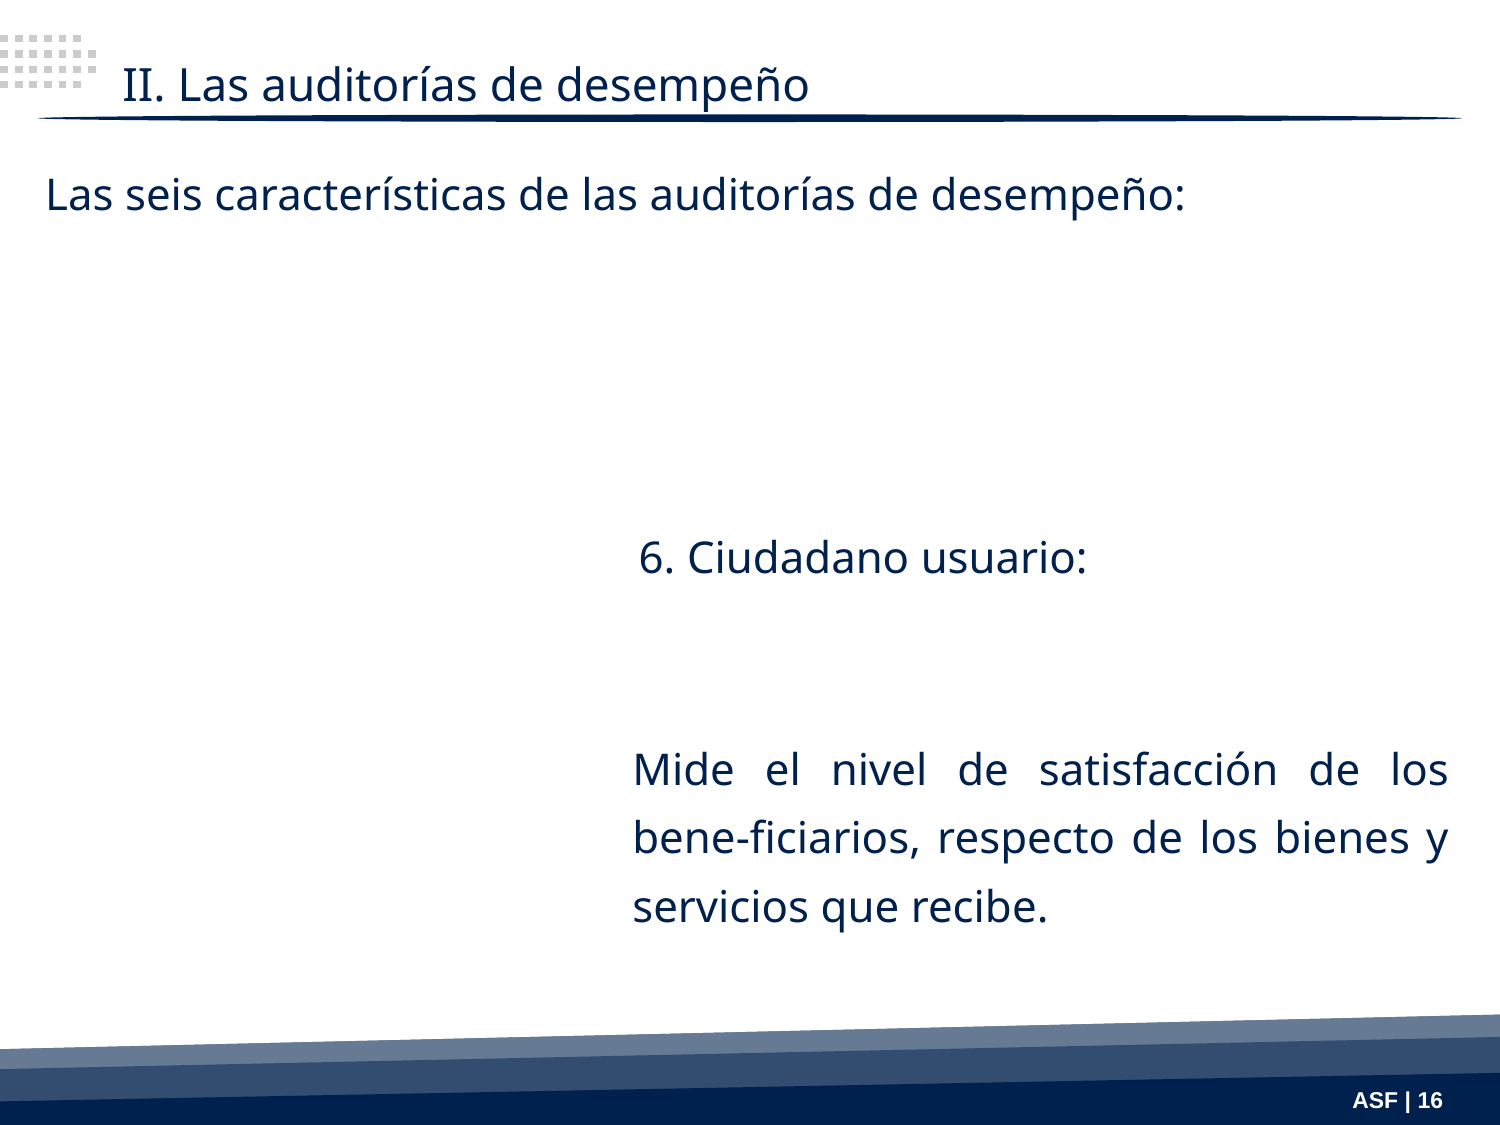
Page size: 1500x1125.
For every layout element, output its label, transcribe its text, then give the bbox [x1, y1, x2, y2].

slide_number ASF | 16 [1337, 1078, 1489, 1125]
text_box [38, 116, 1447, 123]
text_box Las seis características de las auditorías de desempeño: [30, 143, 1315, 227]
text_box II. Las auditorías de desempeño [107, 48, 1500, 119]
text_box 6. Ciudadano usuario: [623, 506, 1408, 590]
text_box Mide el nivel de satisfacción de los bene-ficiarios, respecto de los bienes y servicios que recibe. [617, 718, 1465, 1007]
